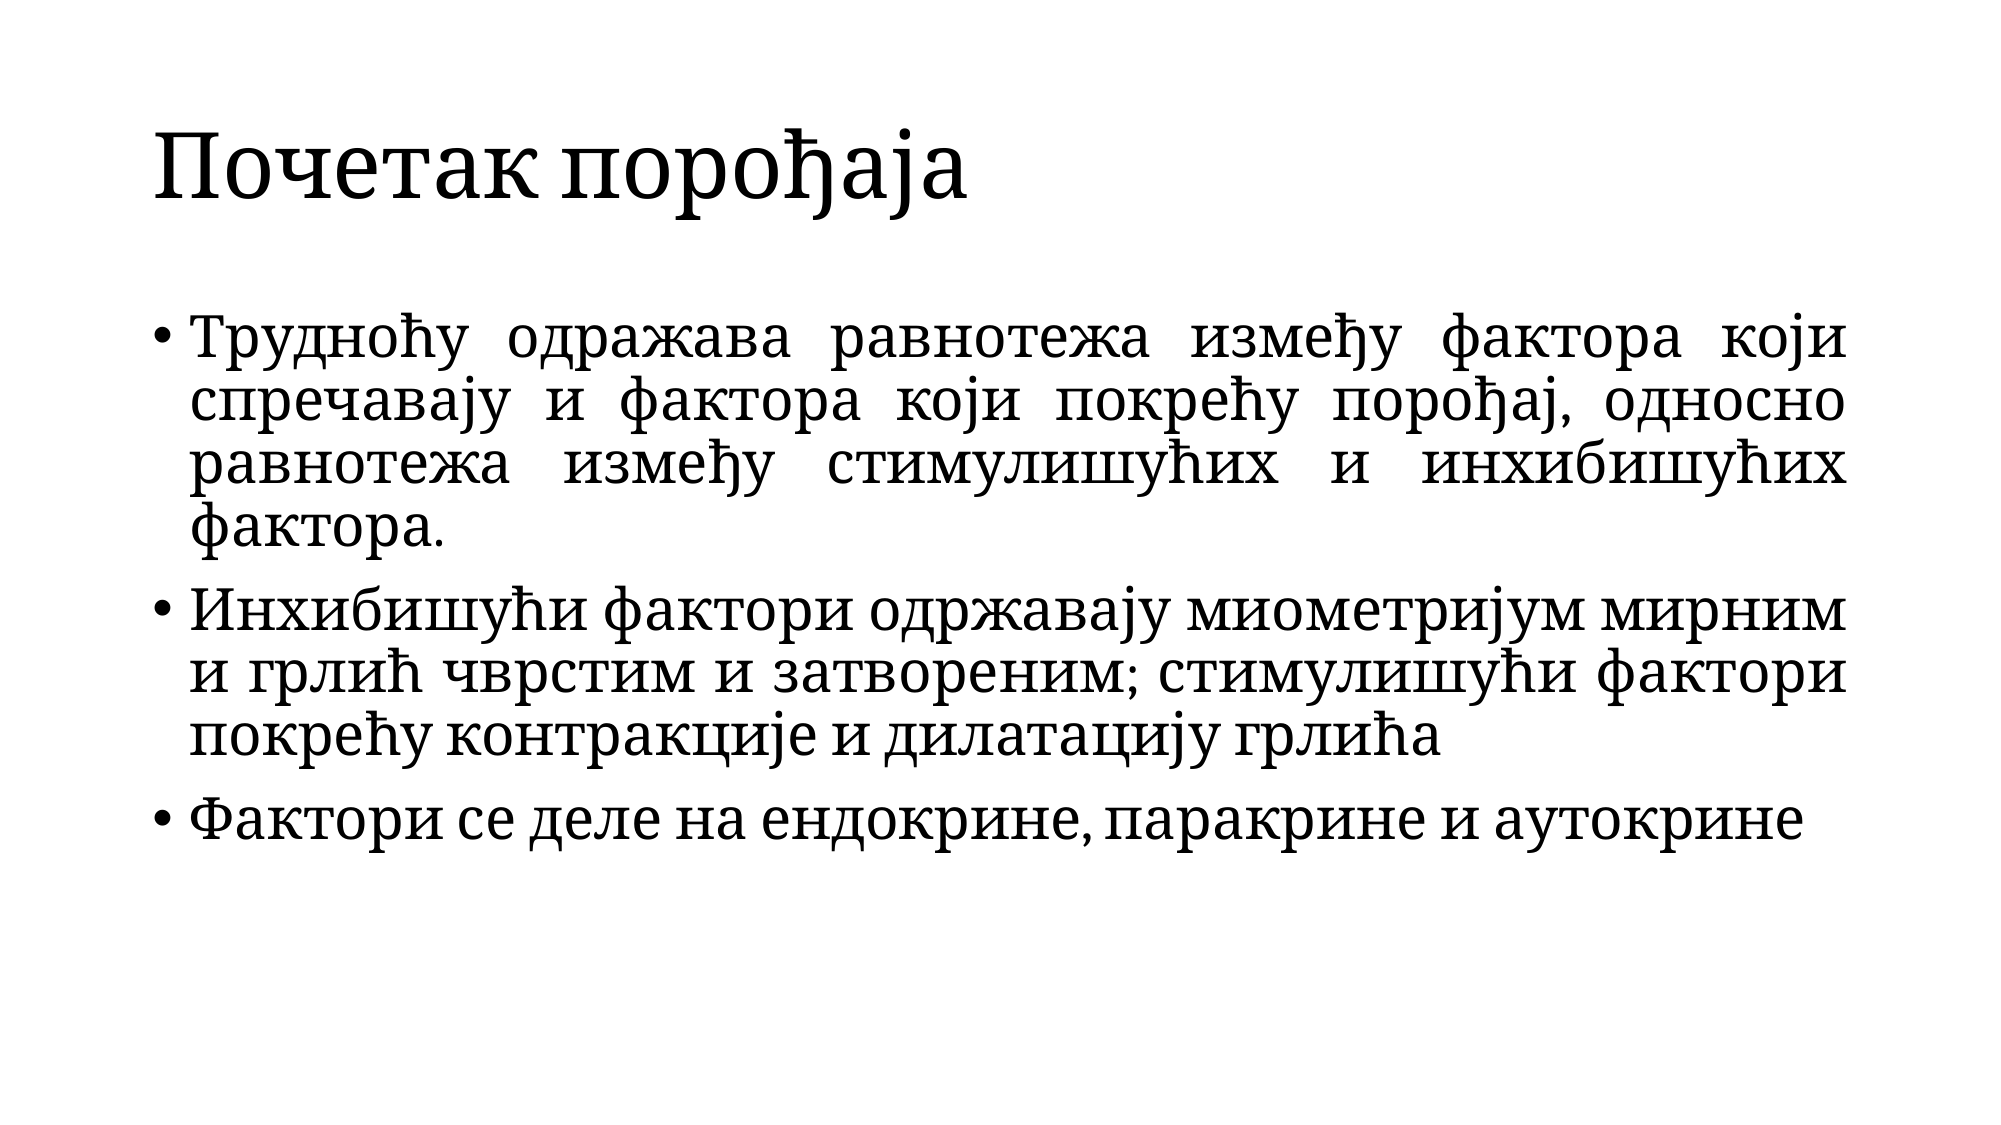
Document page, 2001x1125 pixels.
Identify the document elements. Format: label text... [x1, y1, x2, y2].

list Трудноћу одражава равнотежа између фактора који спречавају и фактора који покрећу порођај, односно равнотежа између стимулишућих и инхибишућих фактора. Инхибишући фактори одржавају миометријум мирним и грлић чврстим и затвореним; стимулишући фактори покрећу контракције и дилатацију грлића Фактори се деле на ендокрине, паракрине и аутокрине [137, 299, 1863, 1014]
title Почетак порођаја [137, 59, 1863, 278]
